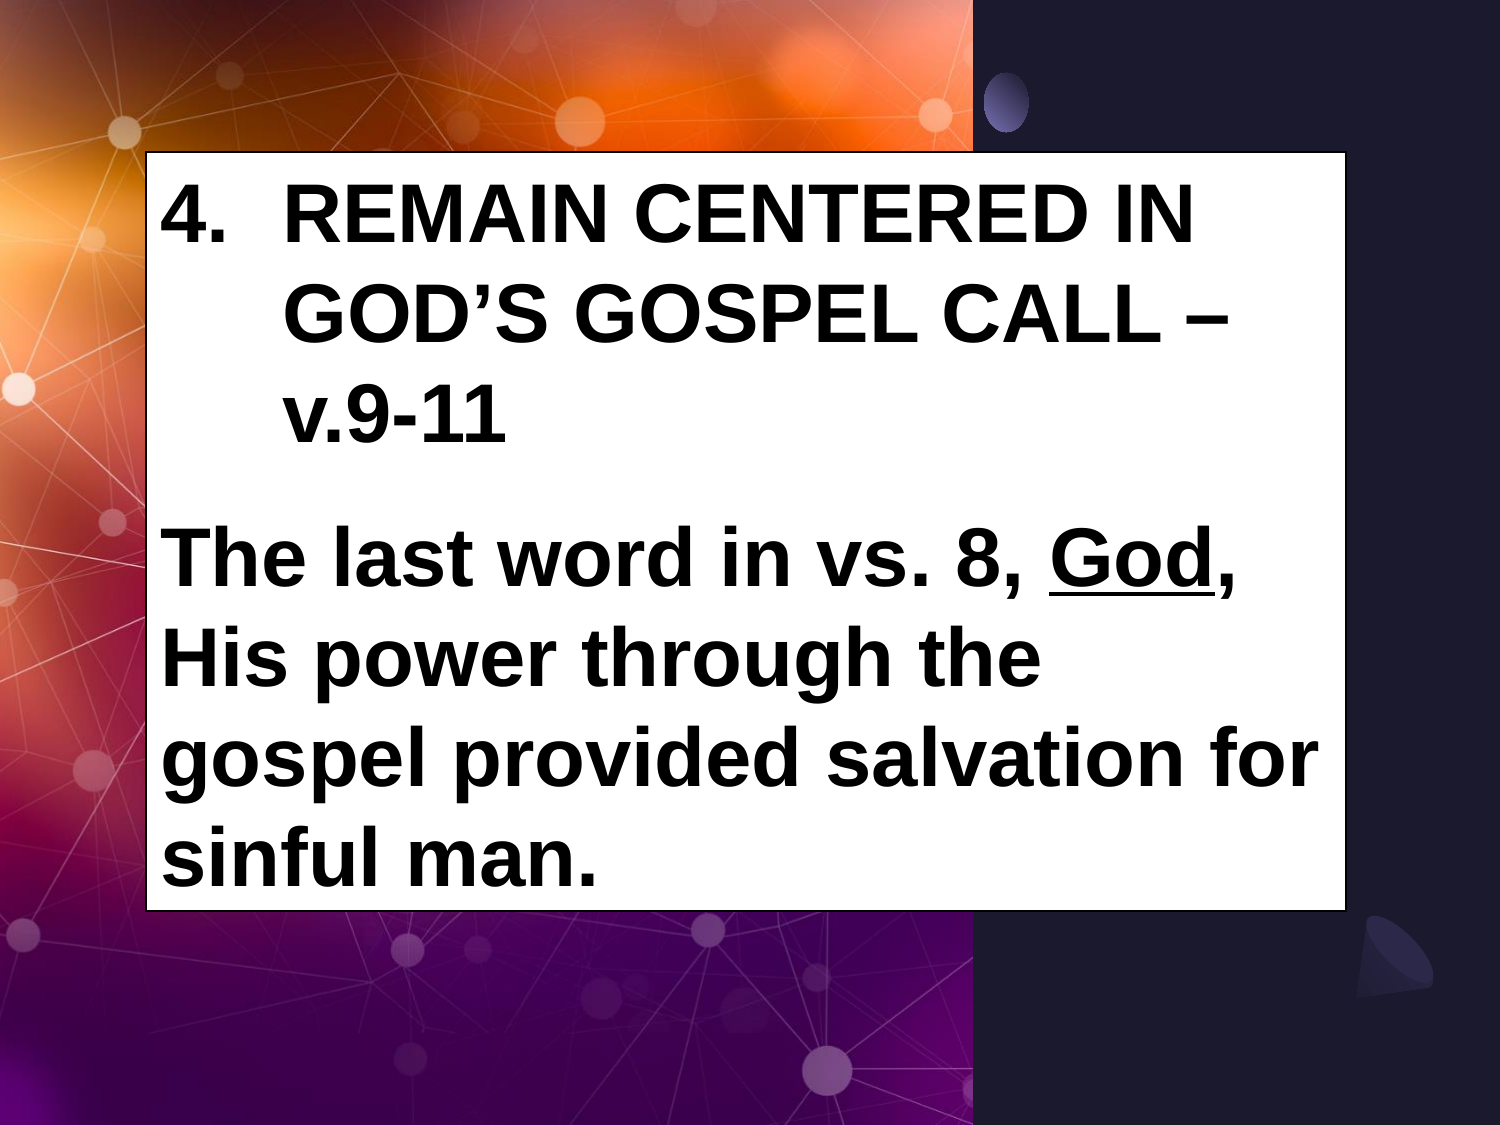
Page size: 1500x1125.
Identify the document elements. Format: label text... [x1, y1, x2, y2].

picture [0, 0, 973, 1125]
text_box REMAIN CENTERED IN GOD’S GOSPEL CALL – v.9-11 The last word in vs. 8, God, His power through the gospel provided salvation for sinful man. [973, 151, 1347, 912]
